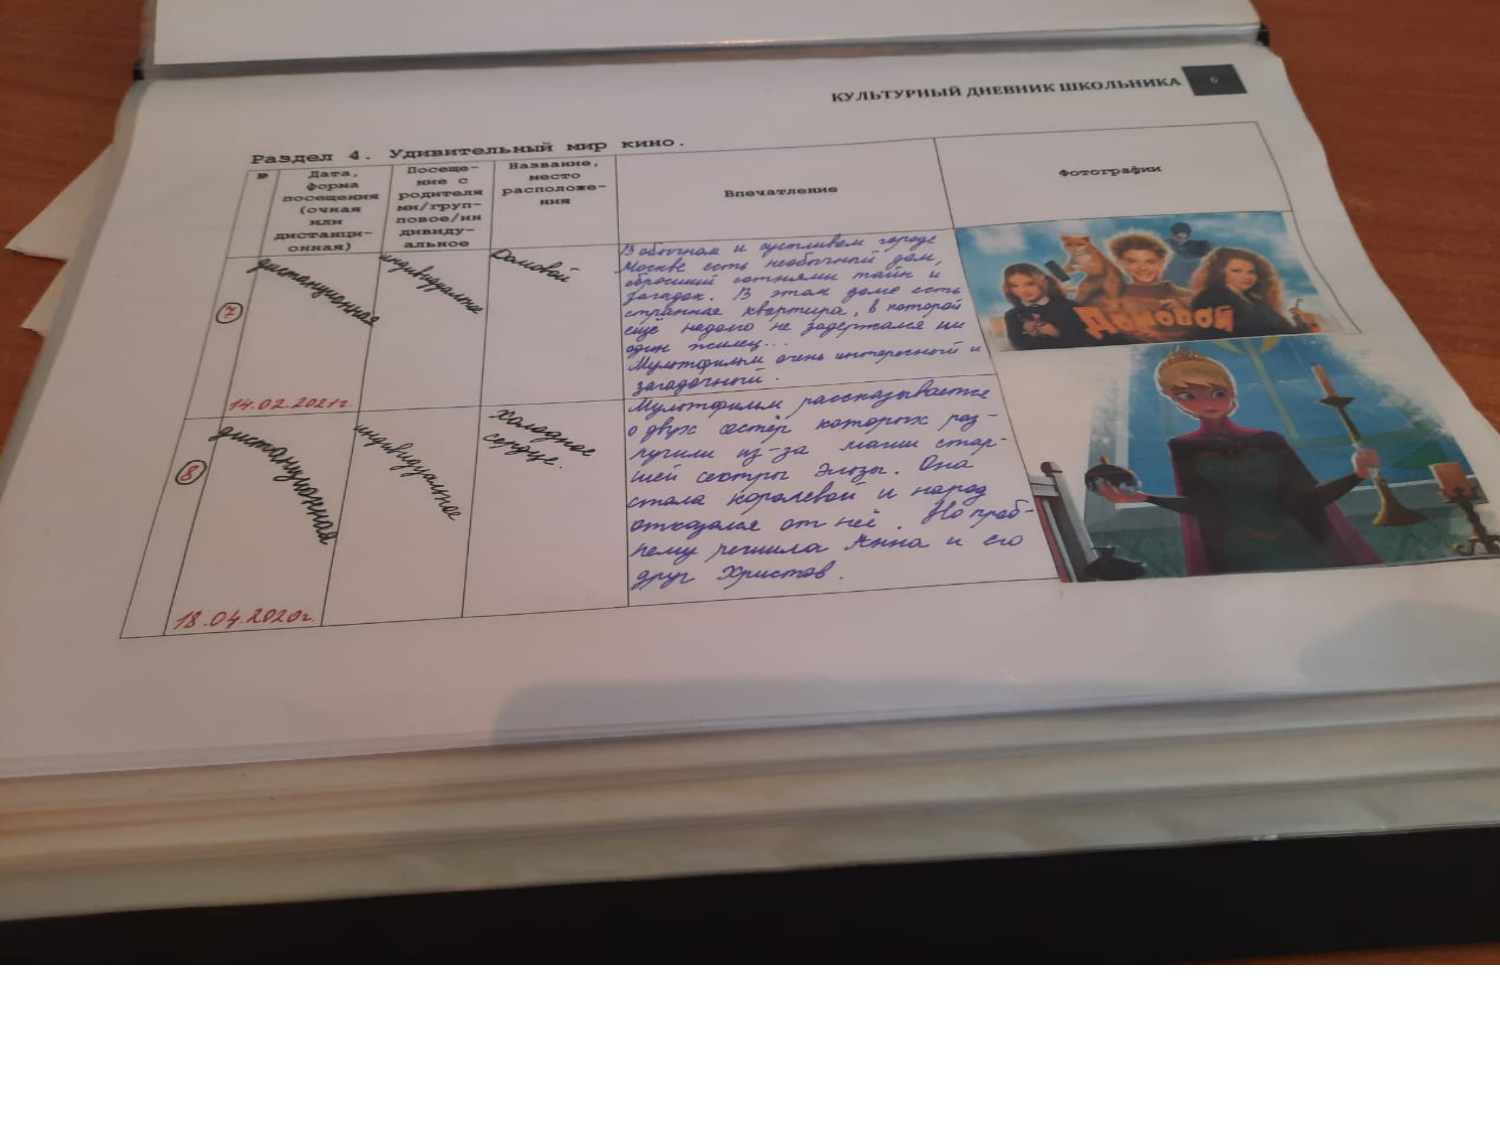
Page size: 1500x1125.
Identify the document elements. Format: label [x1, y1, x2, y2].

list [0, 0, 1500, 966]
